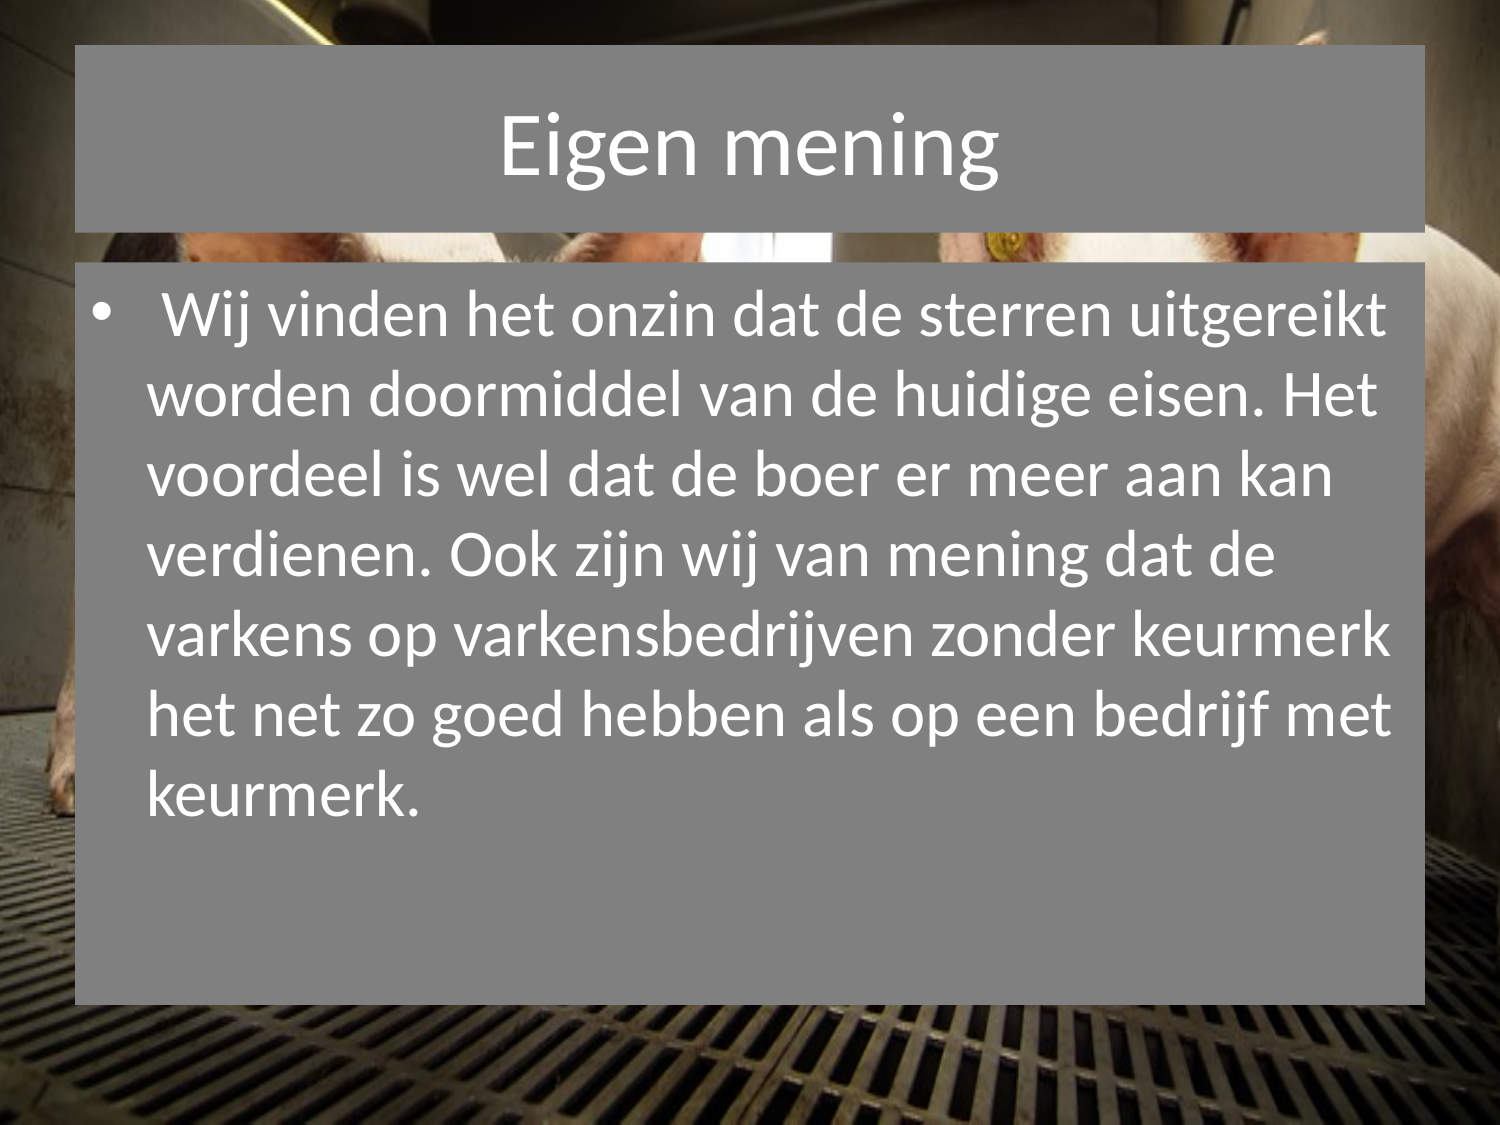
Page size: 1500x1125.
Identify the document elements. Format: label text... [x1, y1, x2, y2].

list Wij vinden het onzin dat de sterren uitgereikt worden doormiddel van de huidige eisen. Het voordeel is wel dat de boer er meer aan kan verdienen. Ook zijn wij van mening dat de varkens op varkensbedrijven zonder keurmerk het net zo goed hebben als op een bedrijf met keurmerk. [75, 262, 1425, 1005]
picture [0, 0, 1500, 1125]
title Eigen mening [75, 45, 1425, 233]
